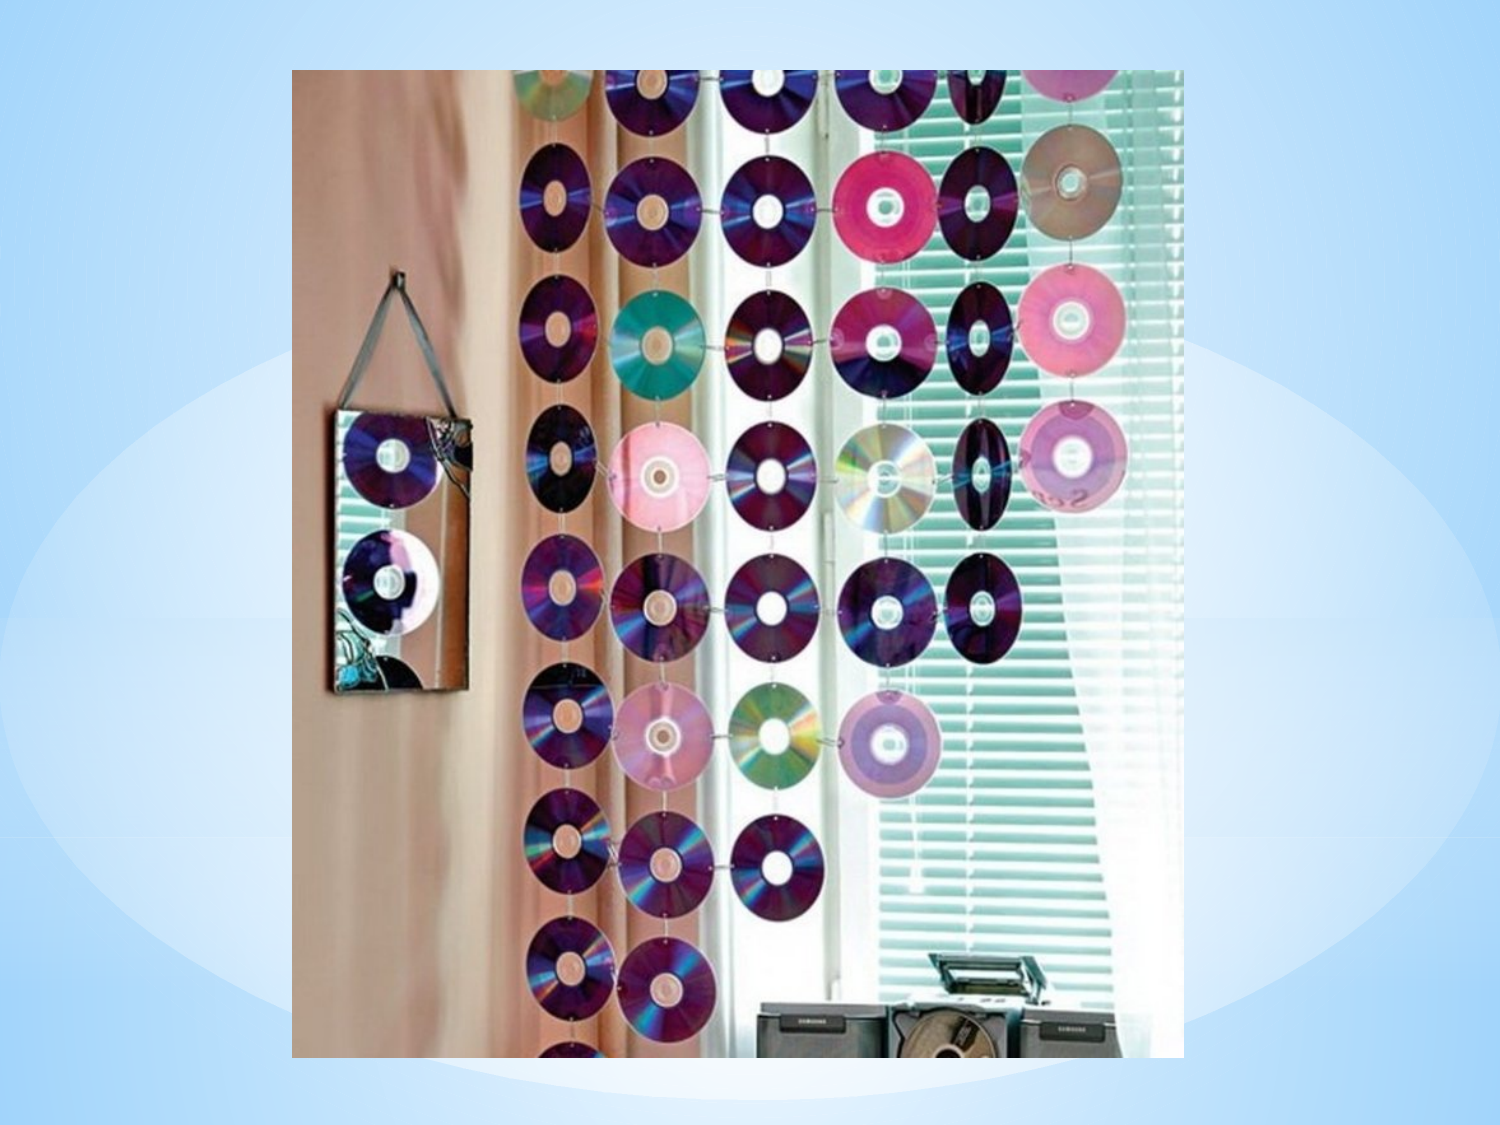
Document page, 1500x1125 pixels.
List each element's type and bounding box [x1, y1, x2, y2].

picture [292, 70, 1184, 1058]
